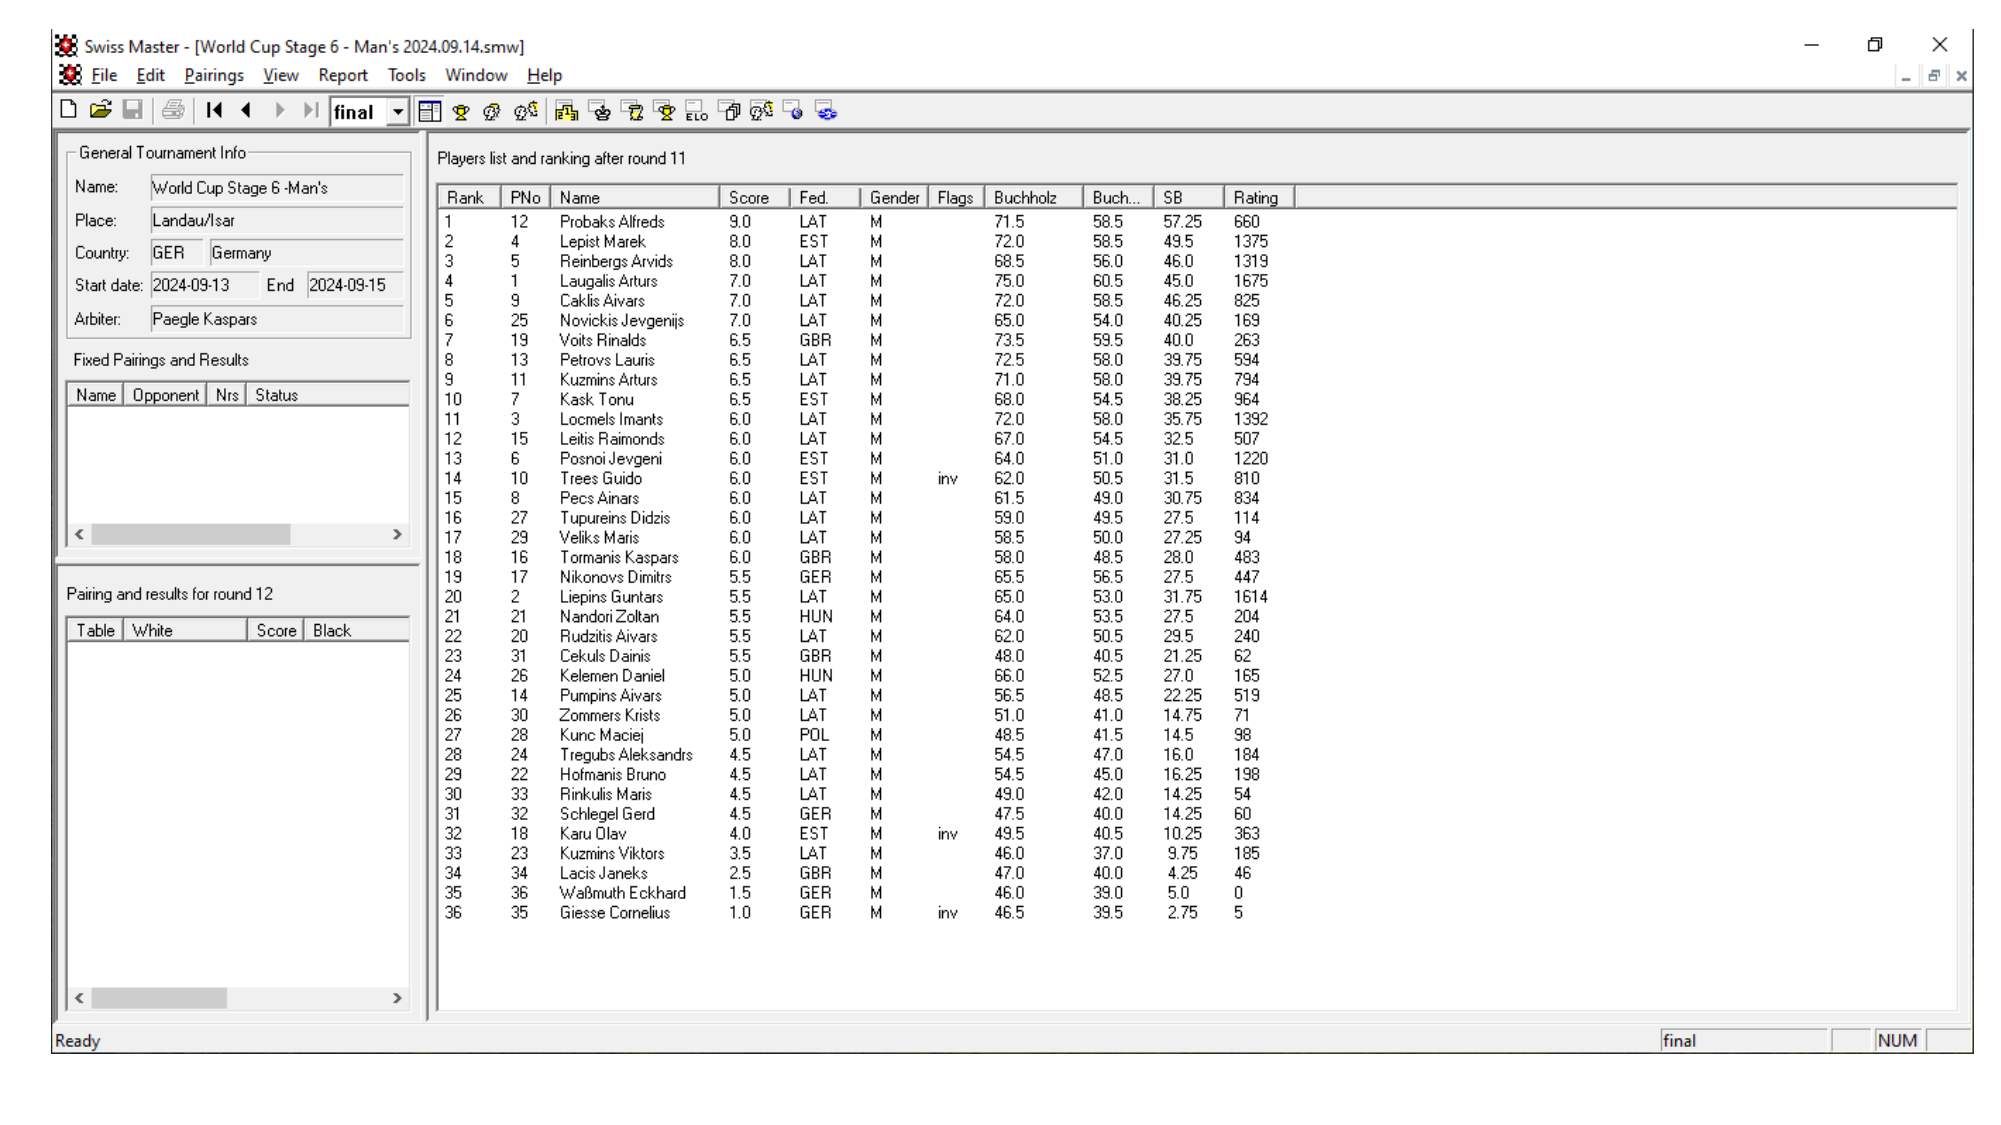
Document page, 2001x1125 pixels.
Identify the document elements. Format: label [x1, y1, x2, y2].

picture [51, 29, 1974, 1054]
